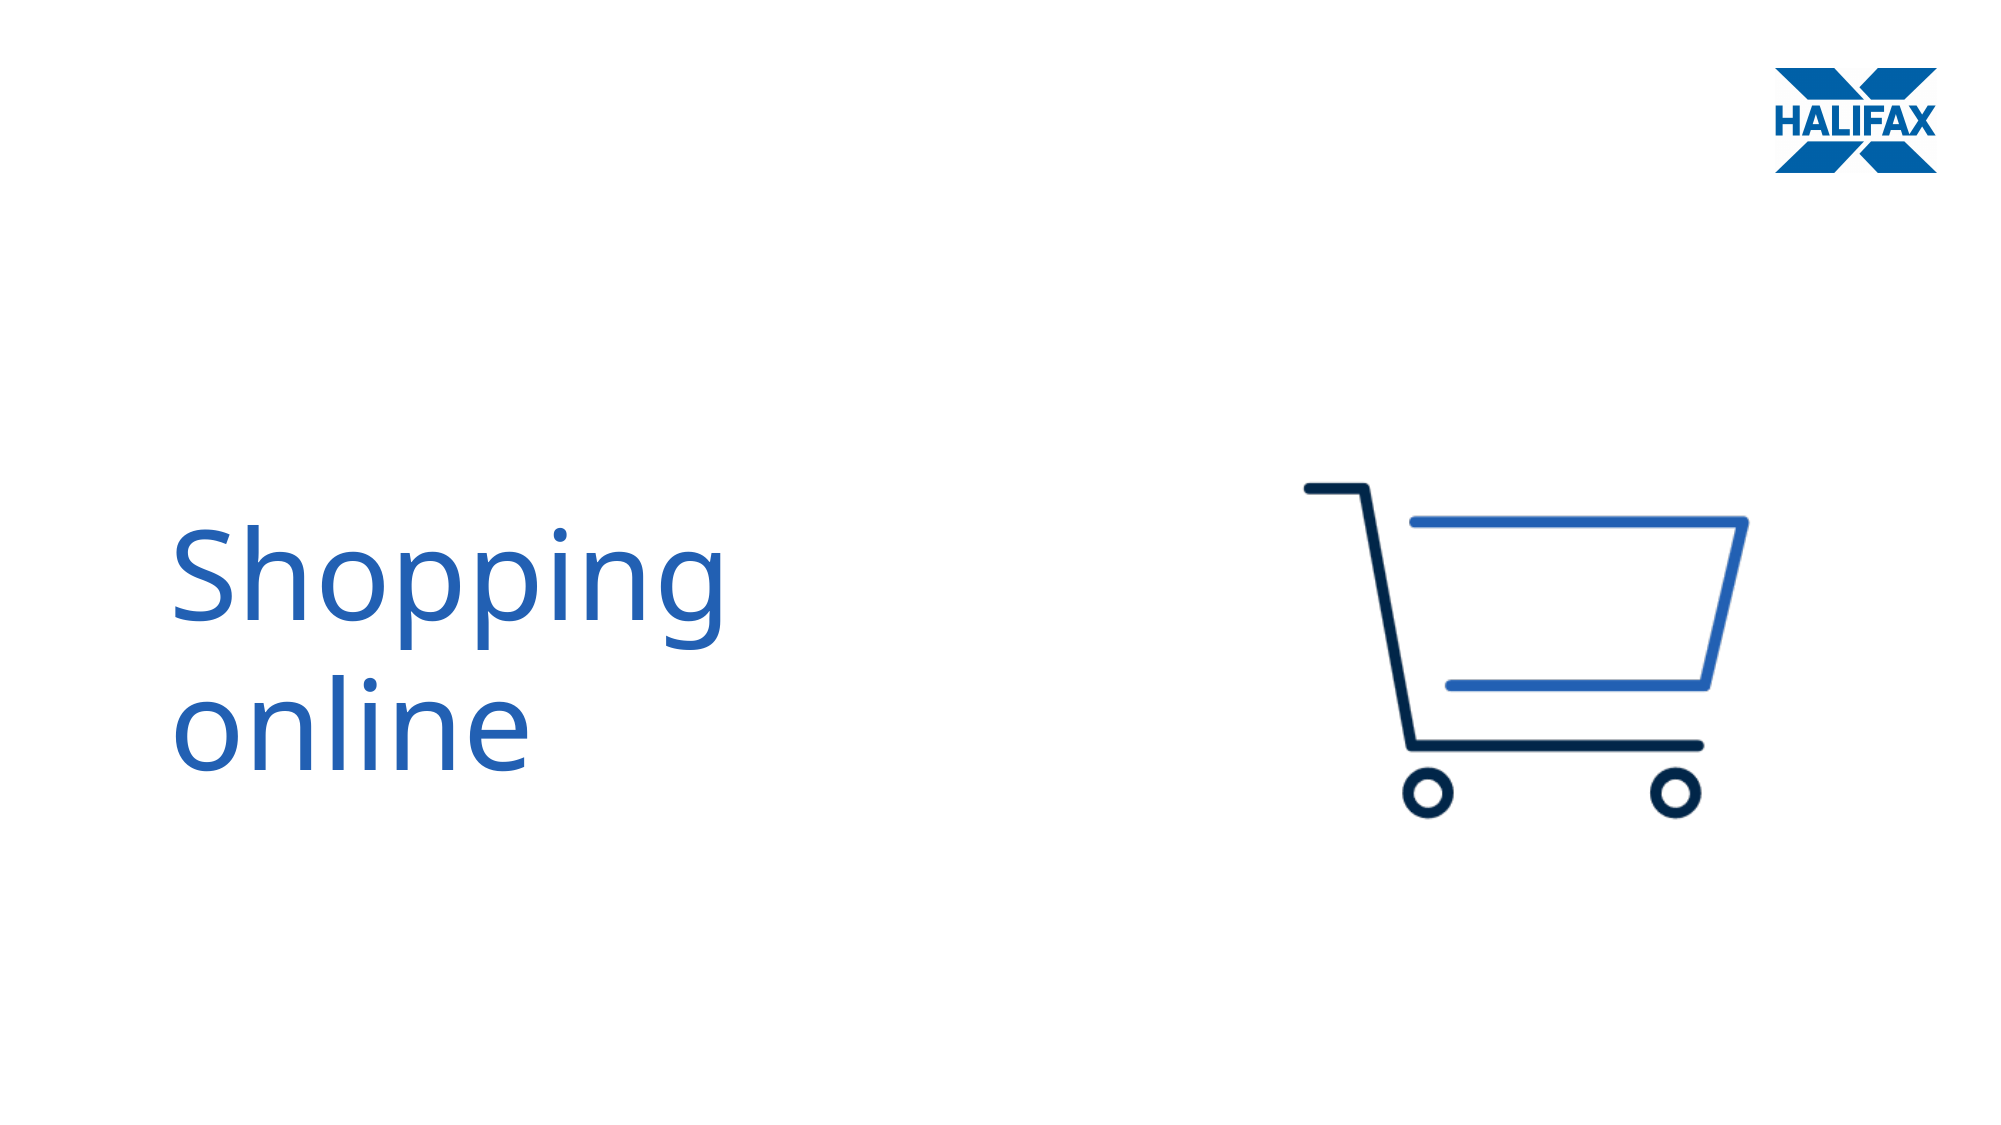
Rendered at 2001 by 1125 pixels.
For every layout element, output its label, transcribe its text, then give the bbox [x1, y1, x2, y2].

picture [1214, 327, 1856, 972]
picture [1775, 68, 1937, 173]
list Shopping online [154, 488, 1000, 812]
